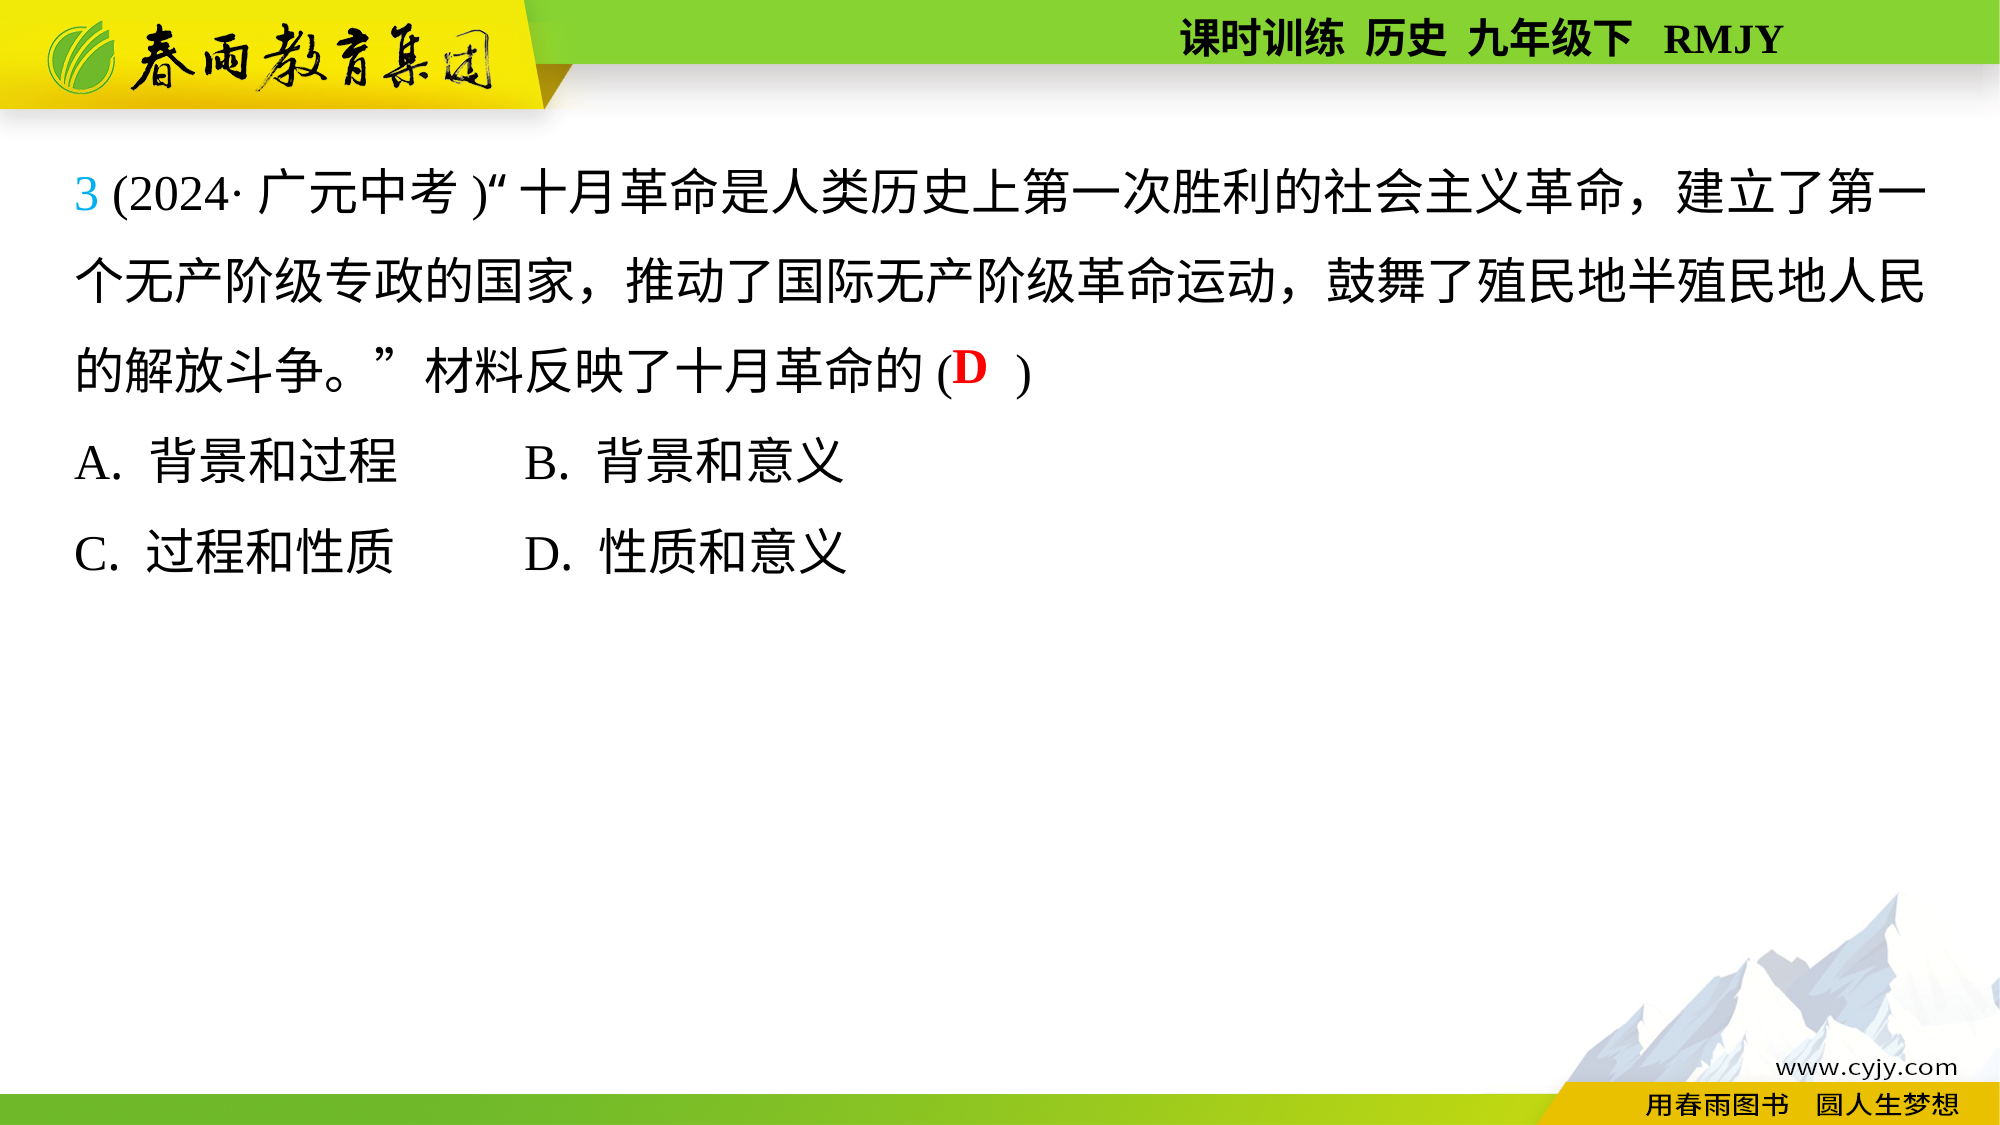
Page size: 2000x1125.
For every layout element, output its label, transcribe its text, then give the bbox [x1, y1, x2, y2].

picture [0, 0, 2000, 1125]
text_box D [937, 326, 1004, 401]
list 3 (2024·广元中考)“十月革命是人类历史上第一次胜利的社会主义革命，建立了第一个无产阶级专政的国家，推动了国际无产阶级革命运动，鼓舞了殖民地半殖民地人民的解放斗争。”材料反映了十月革命的( ) A. 背景和过程 B. 背景和意义 C. 过程和性质 D. 性质和意义 [59, 122, 1944, 592]
